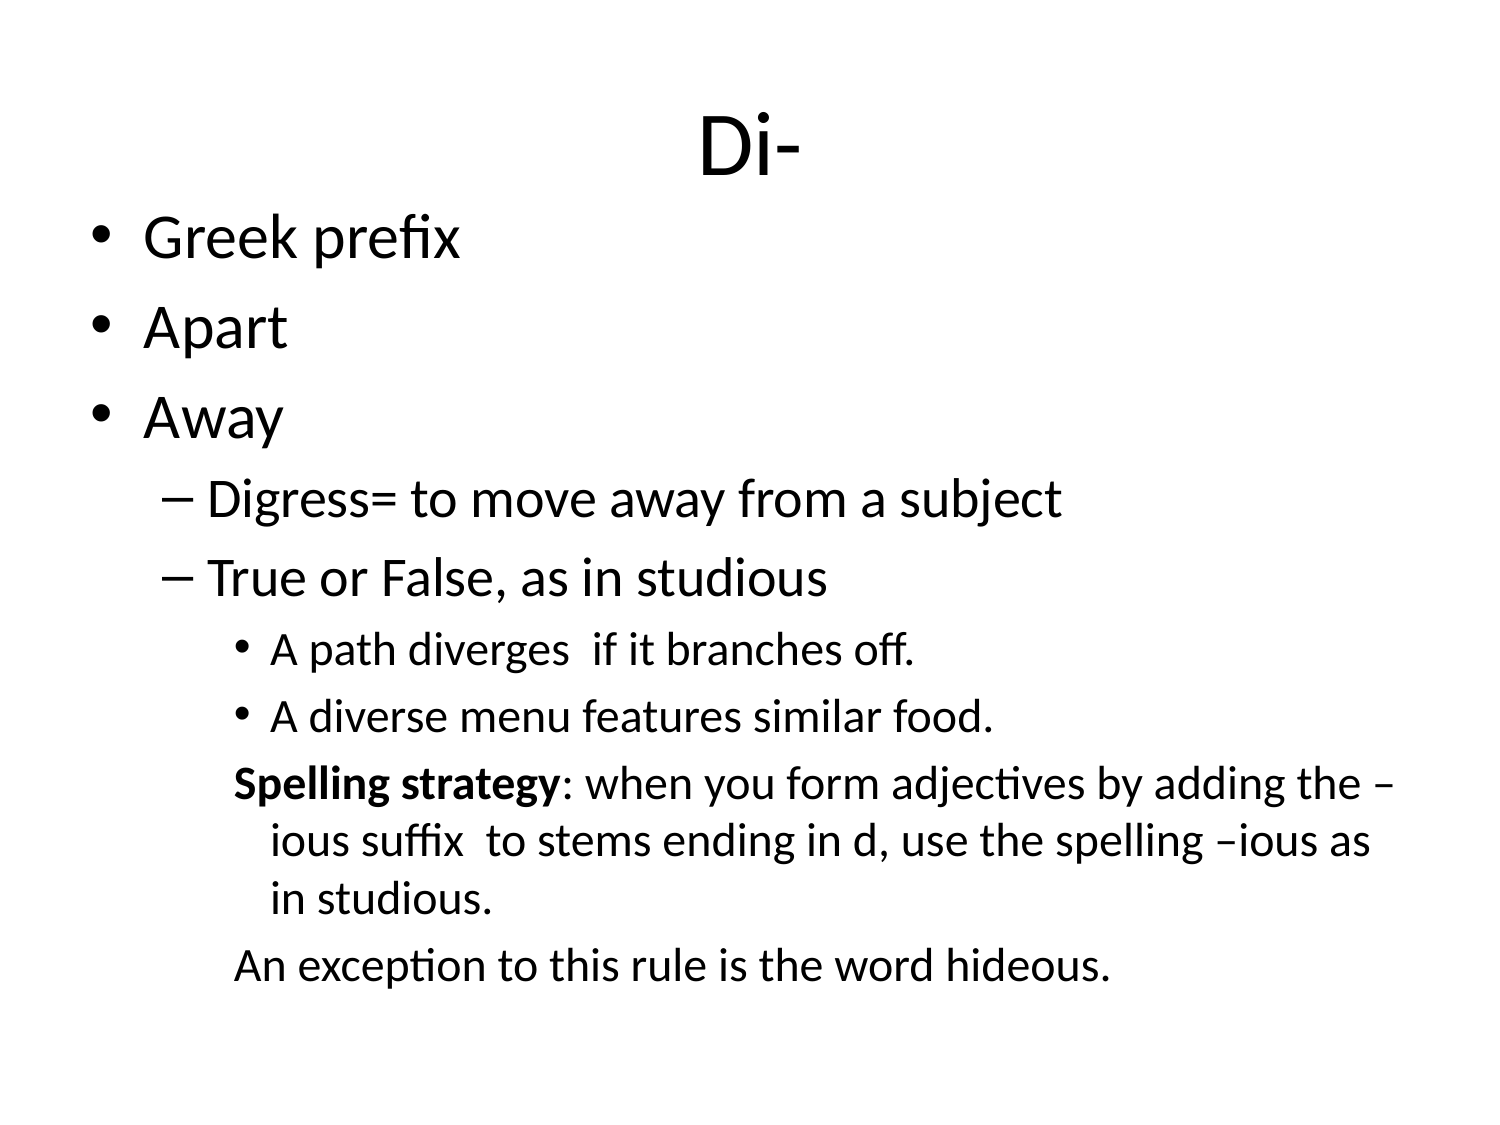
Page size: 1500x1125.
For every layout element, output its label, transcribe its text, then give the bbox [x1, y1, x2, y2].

title Di- [75, 45, 1425, 187]
list Greek prefix Apart Away Digress= to move away from a subject True or False, as in studious A path diverges if it branches off. A diverse menu features similar food. Spelling strategy: when you form adjectives by adding the –ious suffix to stems ending in d, use the spelling –ious as in studious. An exception to this rule is the word hideous. [75, 187, 1425, 1005]
